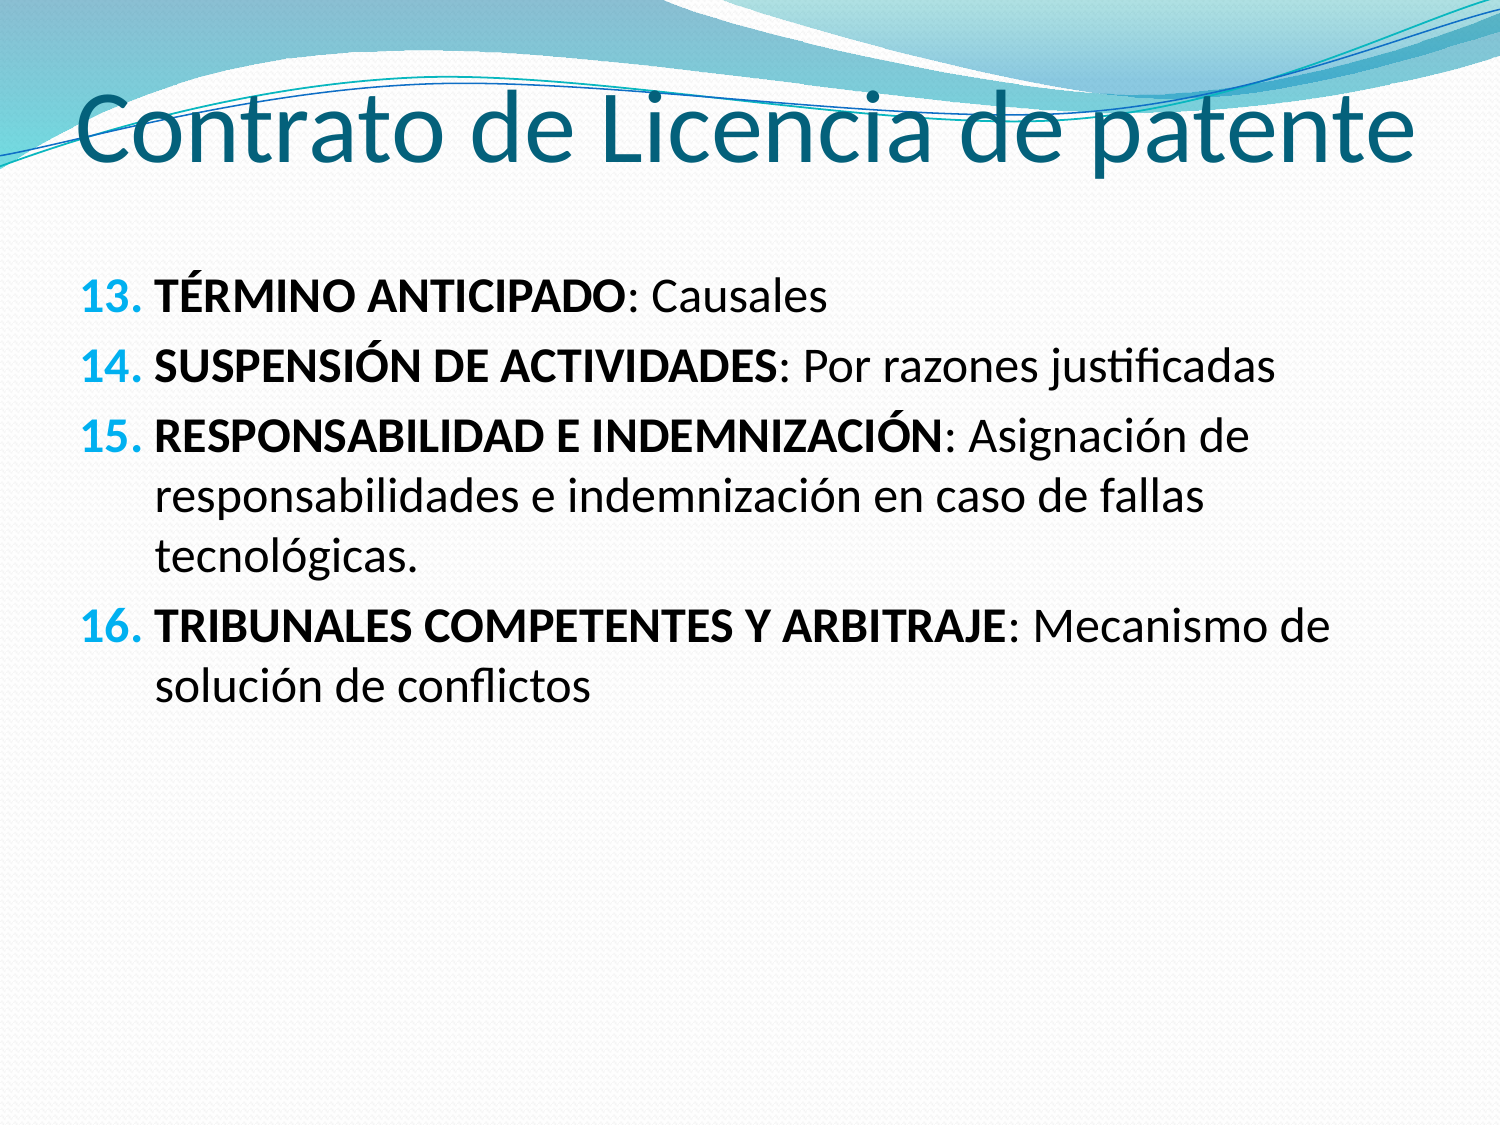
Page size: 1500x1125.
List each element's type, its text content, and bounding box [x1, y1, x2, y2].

list 13. Término anticipado: Causales 14. Suspensión de actividades: Por razones justificadas 15. Responsabilidad e indemnización: Asignación de responsabilidades e indemnización en caso de fallas tecnológicas. 16. Tribunales competentes y arbitraje: Mecanismo de solución de conflictos [64, 255, 1449, 1024]
title Contrato de Licencia de patente [75, 0, 1425, 183]
